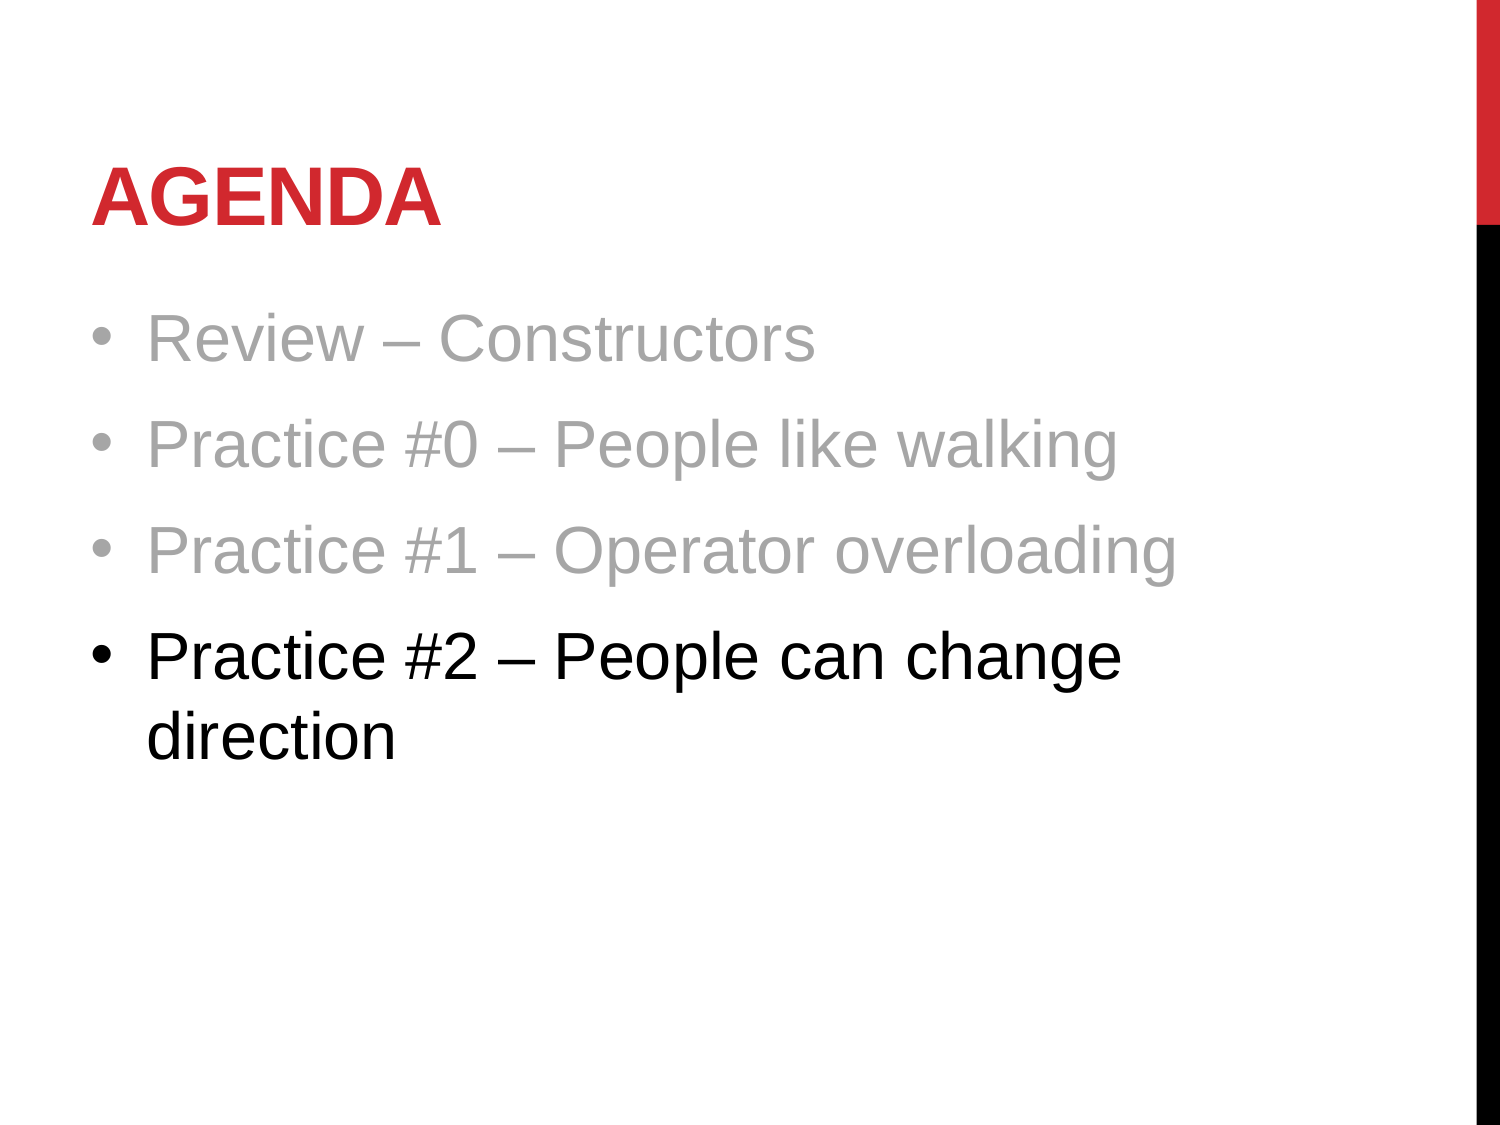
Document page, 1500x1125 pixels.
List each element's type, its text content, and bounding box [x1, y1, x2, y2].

list Review – Constructors Practice #0 – People like walking Practice #1 – Operator overloading Practice #2 – People can change direction [75, 287, 1325, 1005]
title Agenda [75, 25, 1025, 250]
